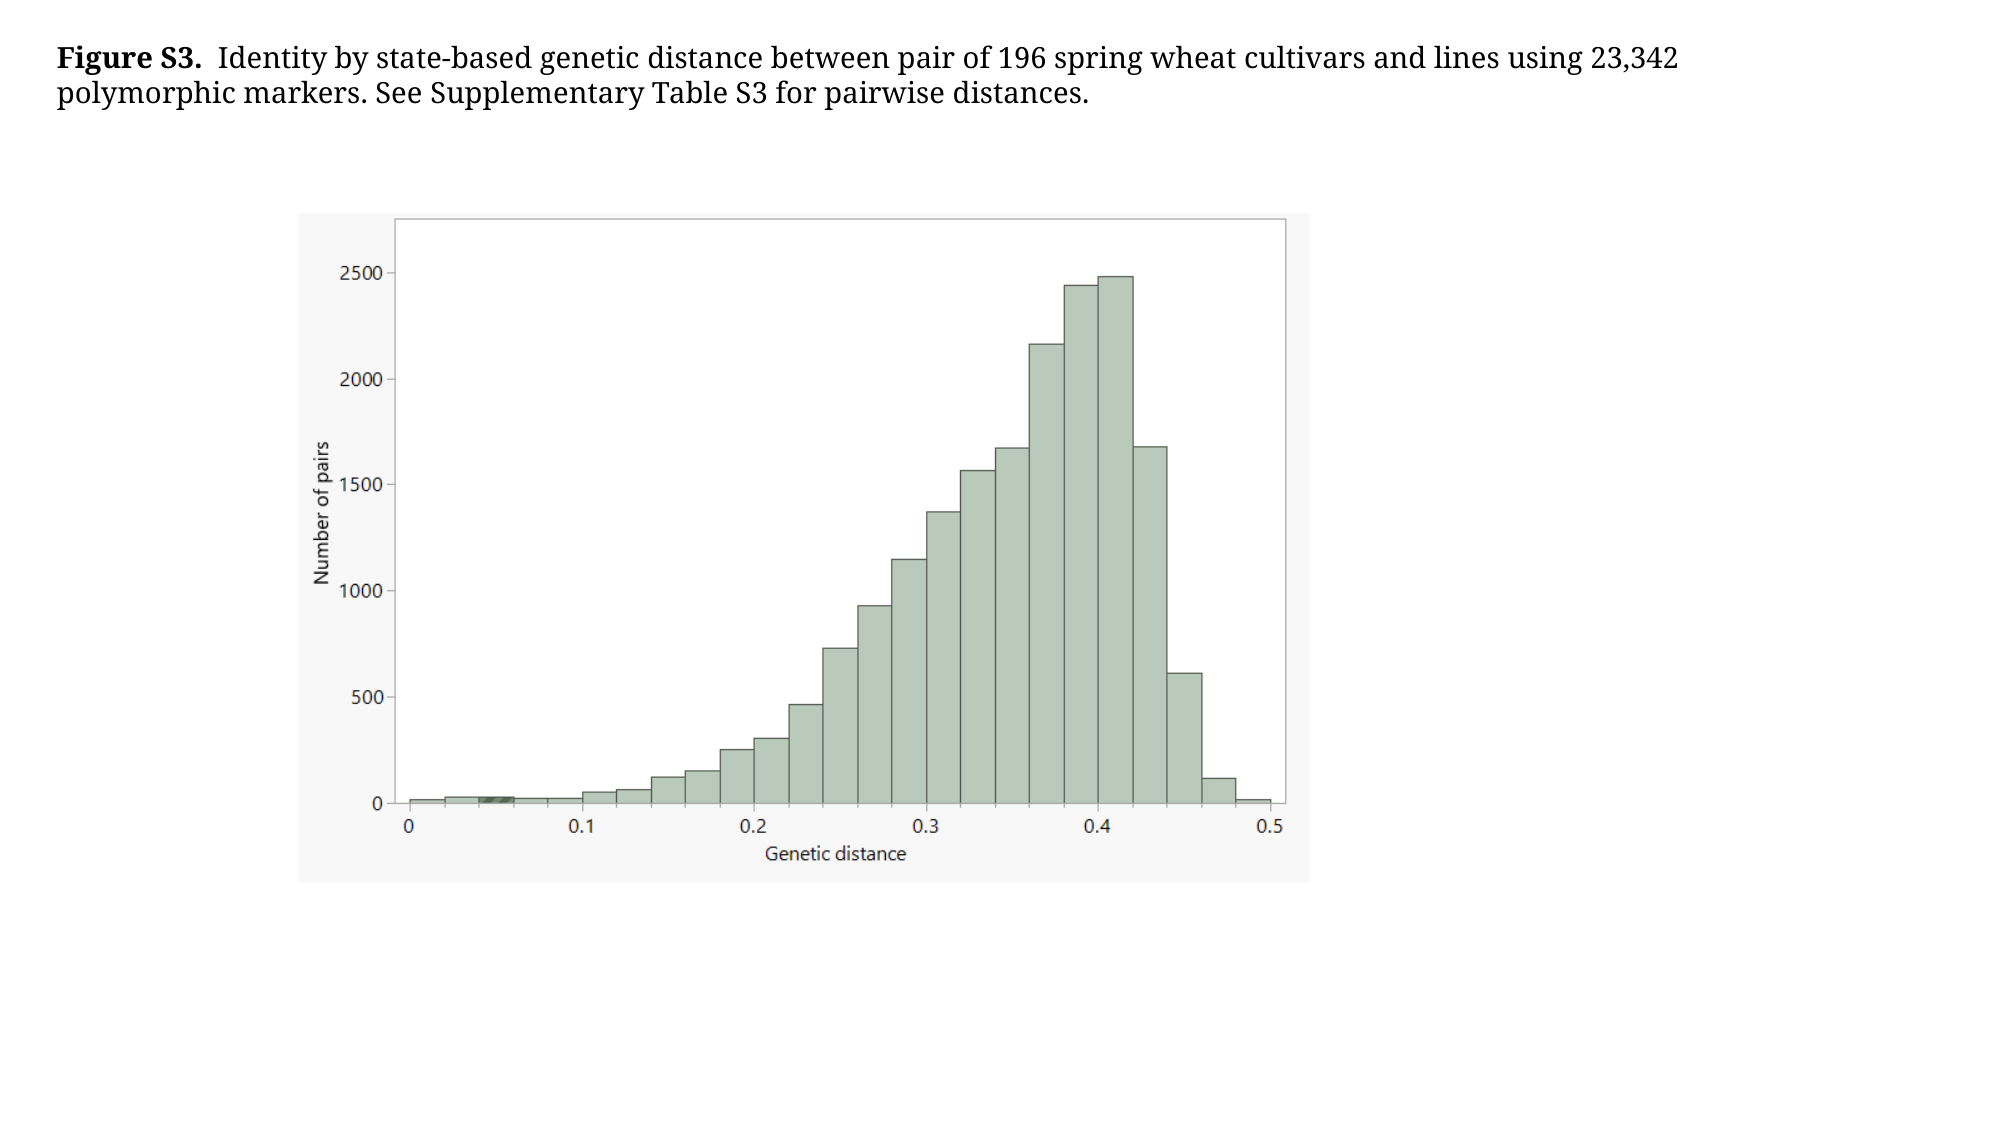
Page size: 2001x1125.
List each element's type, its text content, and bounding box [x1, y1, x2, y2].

picture [298, 213, 1310, 882]
text_box Figure S3. Identity by state-based genetic distance between pair of 196 spring wheat cultivars and lines using 23,342 polymorphic markers. See Supplementary Table S3 for pairwise distances. [42, 32, 1771, 117]
